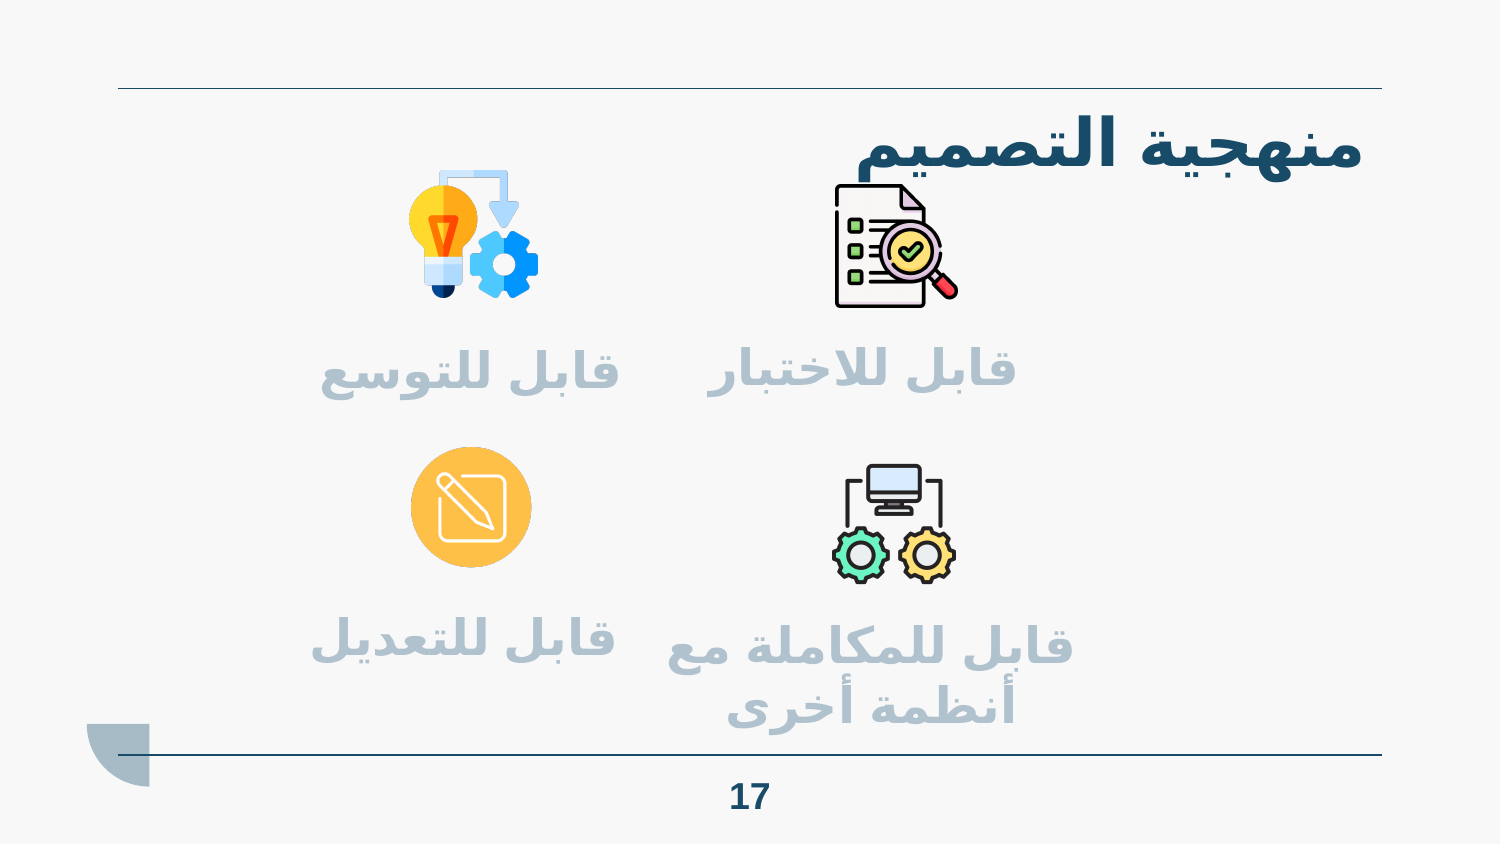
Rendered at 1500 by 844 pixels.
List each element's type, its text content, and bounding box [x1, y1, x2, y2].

picture [404, 440, 538, 574]
text_box 17 [698, 758, 801, 831]
text_box قابل للتوسع [274, 270, 667, 406]
text_box قابل للاختبار [675, 267, 1068, 403]
picture [830, 460, 958, 588]
text_box قابل للمكاملة مع أنظمة أخرى [648, 606, 1094, 741]
text_box قابل للتعديل [268, 538, 661, 673]
picture [835, 184, 958, 308]
title منهجية التصميم [118, 85, 1382, 170]
picture [408, 169, 538, 299]
